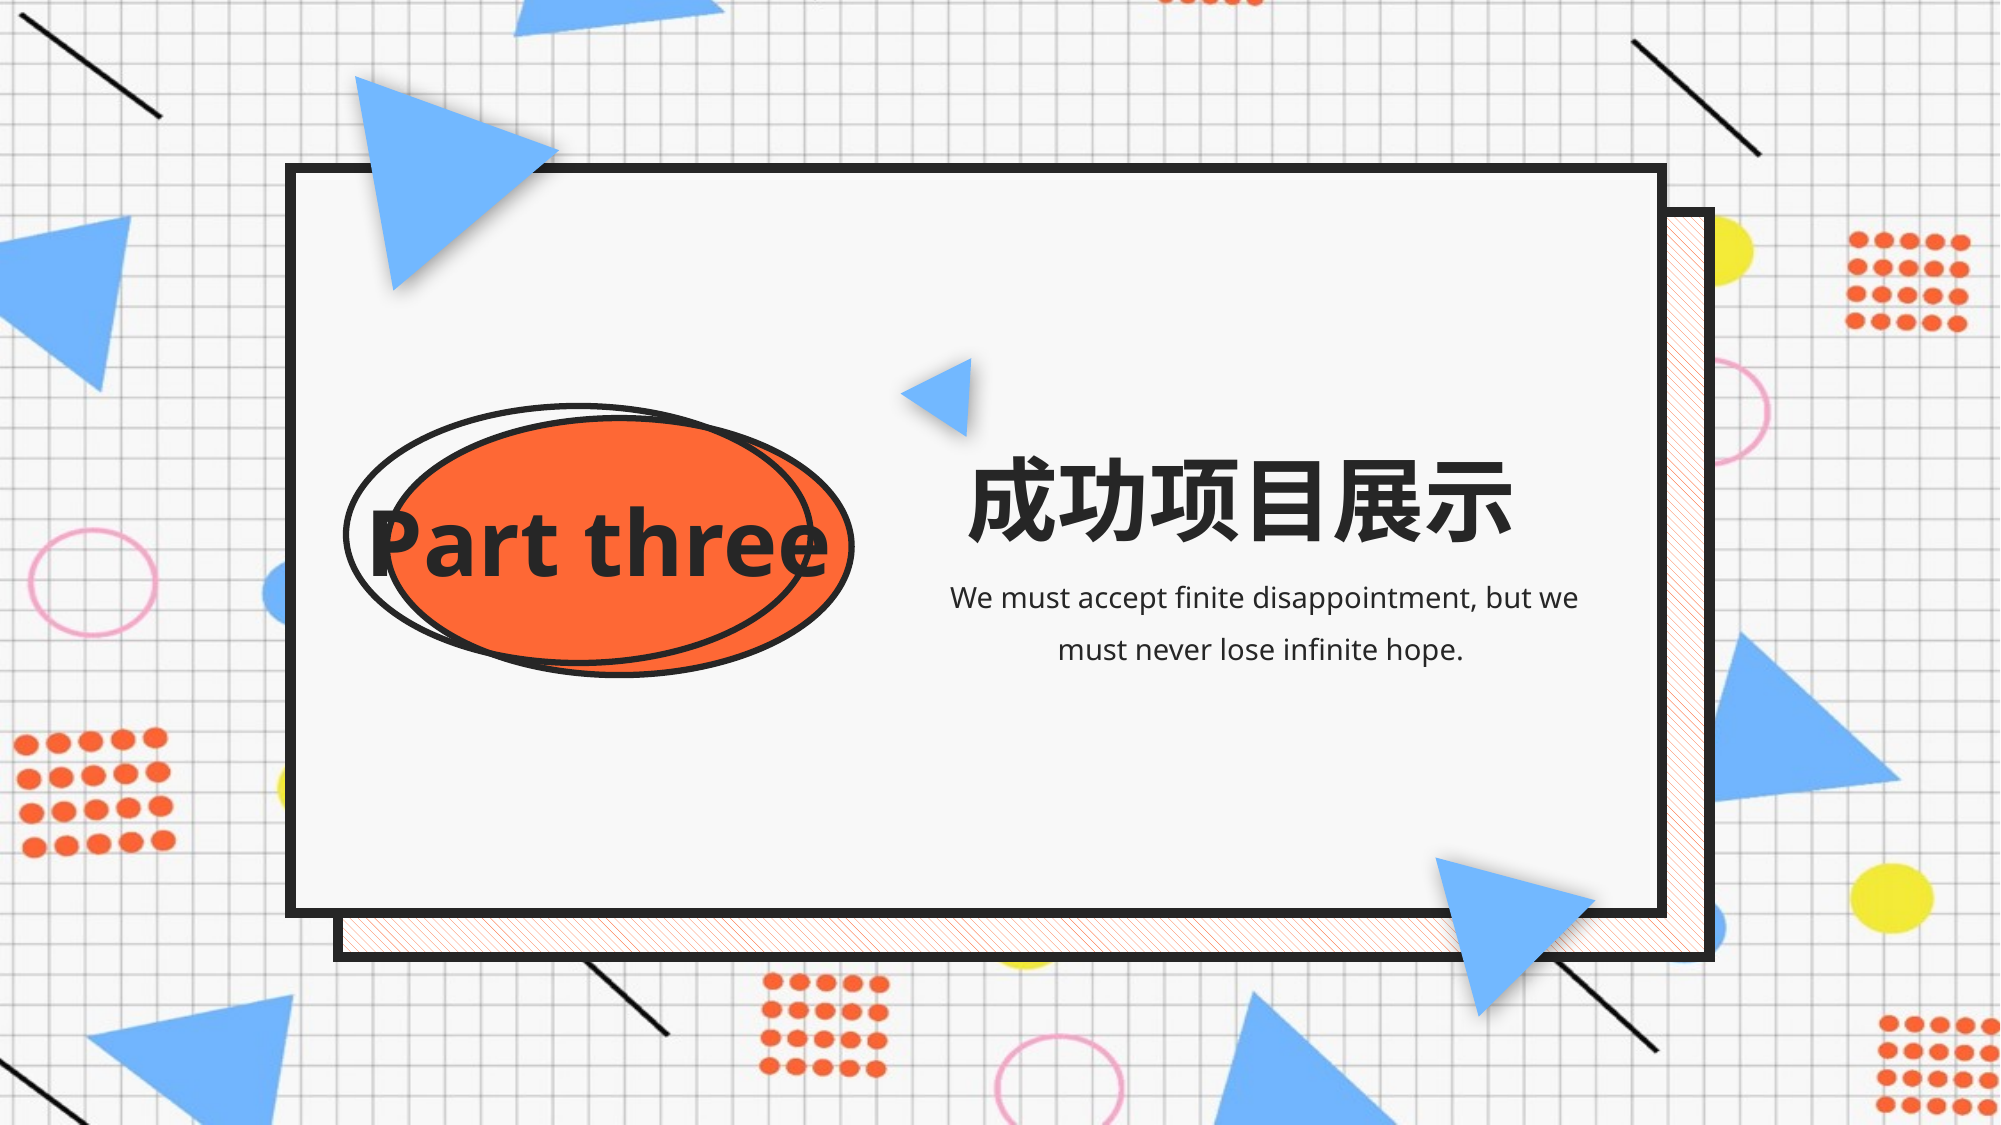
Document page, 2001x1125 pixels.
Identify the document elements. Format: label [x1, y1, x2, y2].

text_box [345, 405, 852, 676]
text_box [290, 167, 1710, 958]
text_box [1461, 958, 1540, 1019]
picture [0, 0, 2001, 1125]
text_box [353, 74, 562, 167]
